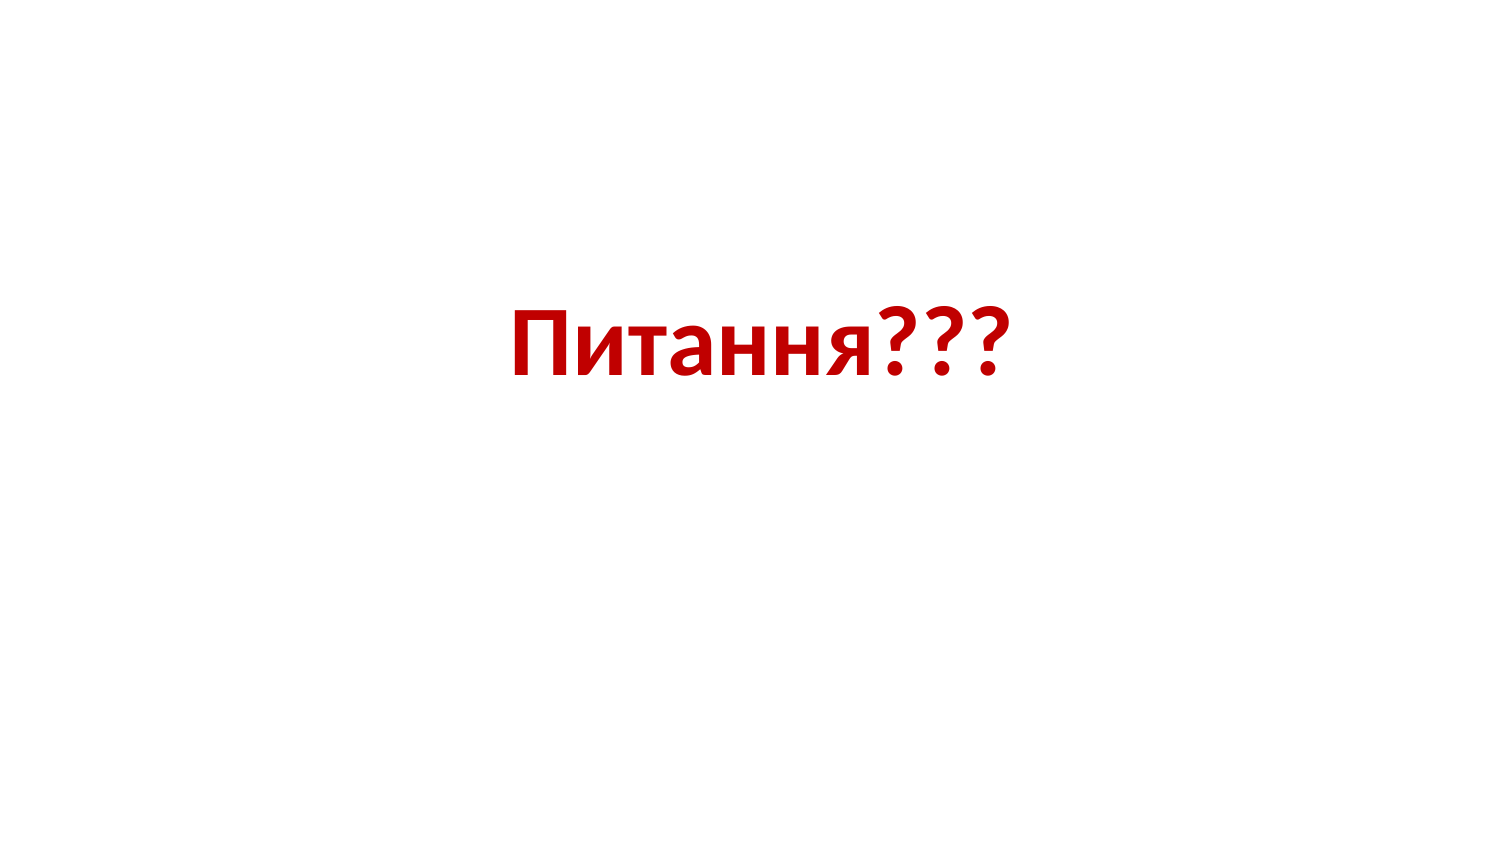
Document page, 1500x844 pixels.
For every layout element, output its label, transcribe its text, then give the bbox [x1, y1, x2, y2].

list Питання??? [490, 267, 1034, 517]
